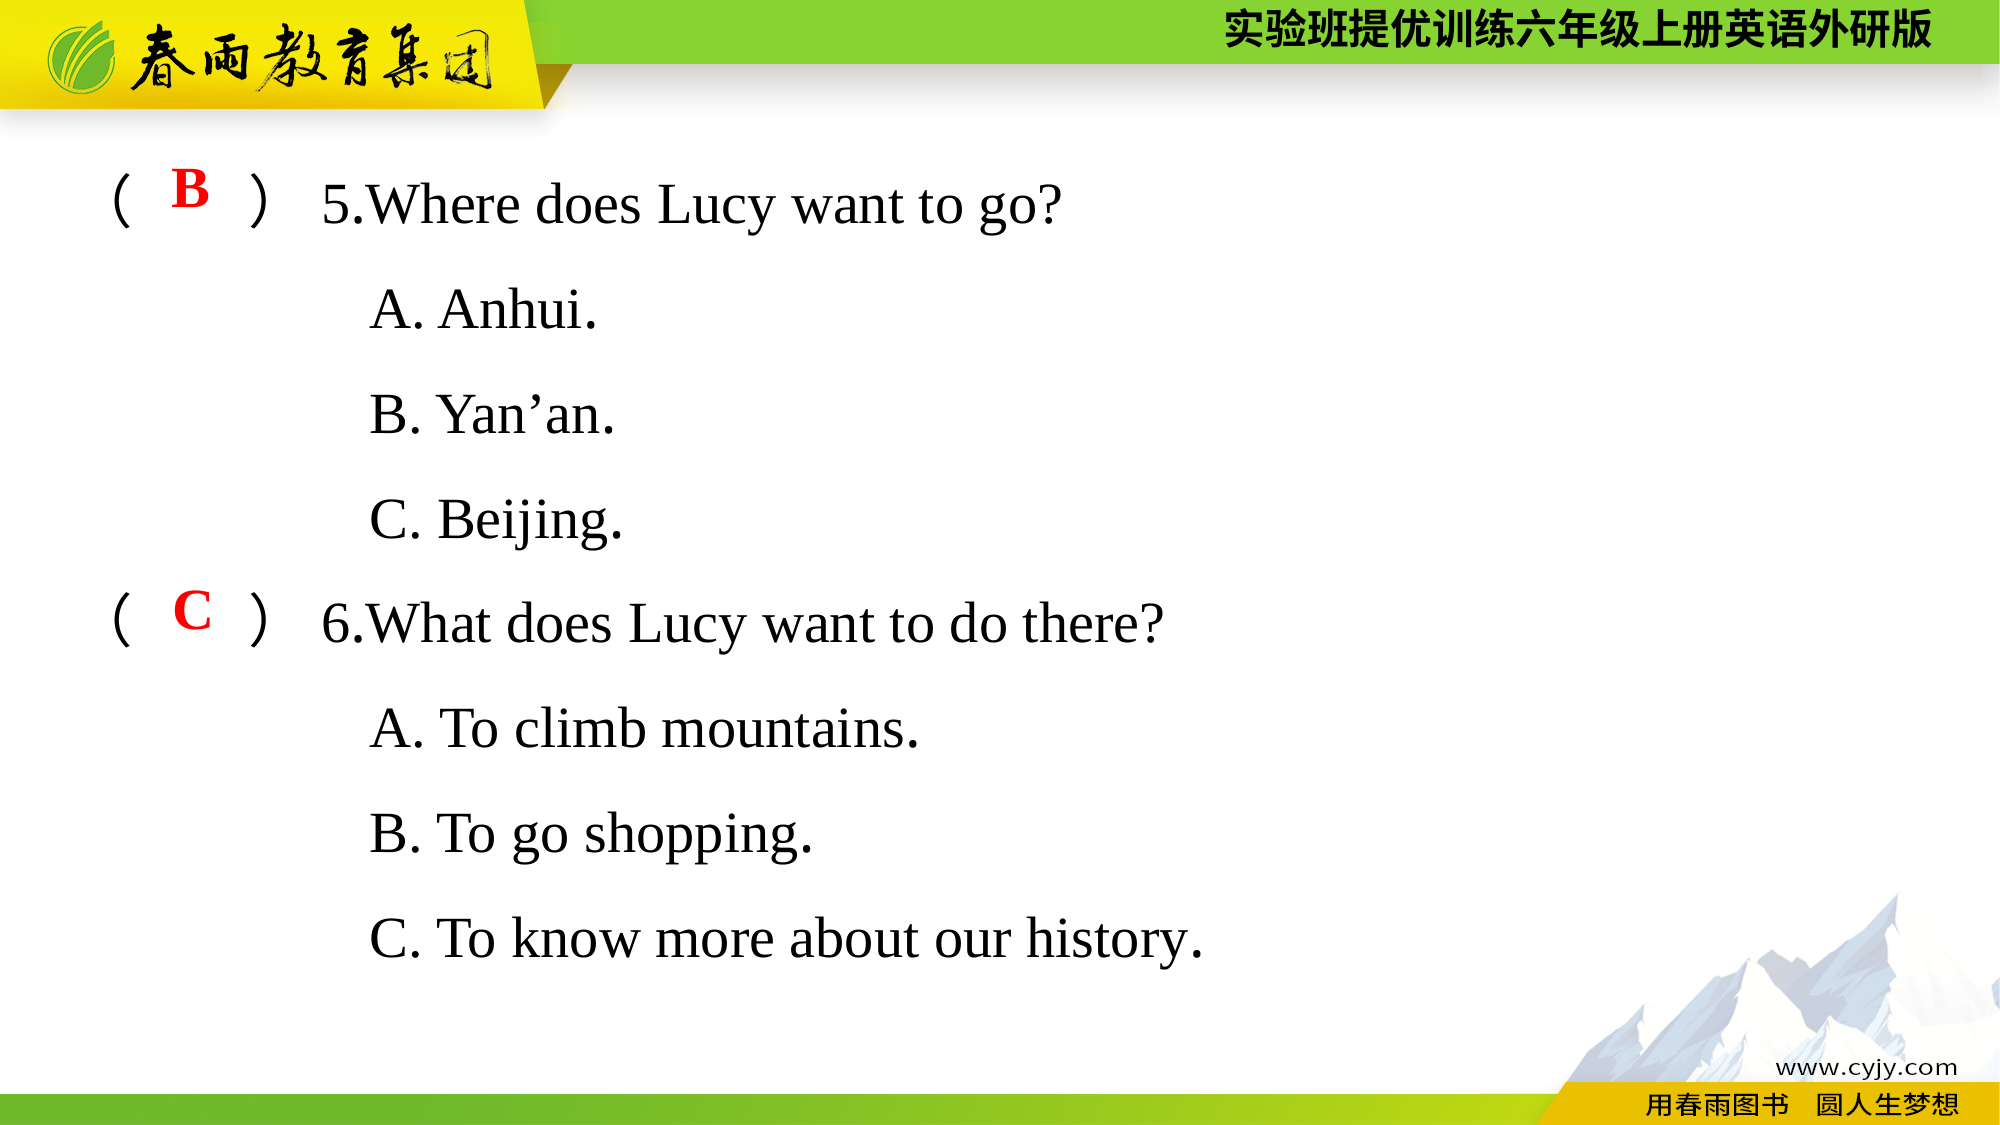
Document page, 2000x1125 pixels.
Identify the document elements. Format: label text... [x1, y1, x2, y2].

picture [0, 0, 2000, 1125]
list （ ）5.Where does Lucy want to go? A. Anhui. B. Yan’an. C. Beijing. （ ）6.What does Lucy want to do there? A. To climb mountains. B. To go shopping. C. To know more about our history. [59, 122, 1944, 986]
text_box B [157, 141, 226, 227]
text_box C [157, 563, 230, 649]
